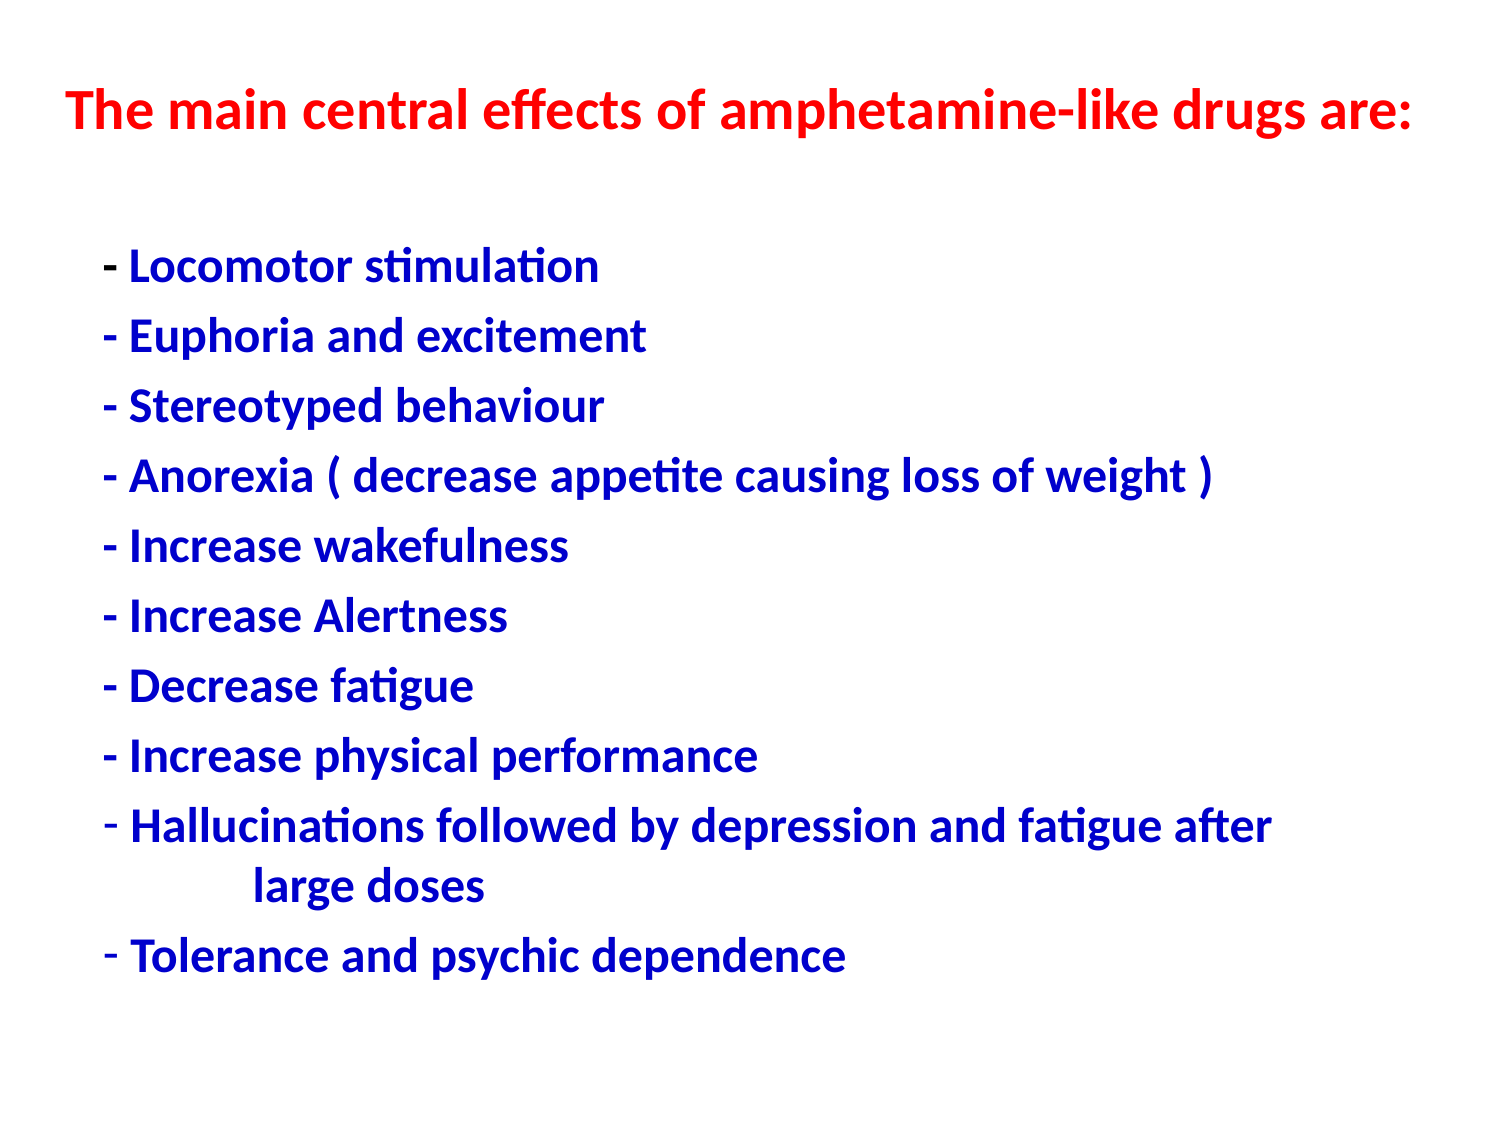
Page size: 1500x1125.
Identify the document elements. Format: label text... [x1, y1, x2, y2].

title The main central effects of amphetamine-like drugs are: [50, 37, 1475, 175]
subtitle - Locomotor stimulation - Euphoria and excitement - Stereotyped behaviour - Anorexia ( decrease appetite causing loss of weight ) - Increase wakefulness - Increase Alertness - Decrease fatigue - Increase physical performance Hallucinations followed by depression and fatigue after large doses Tolerance and psychic dependence [87, 224, 1400, 1088]
